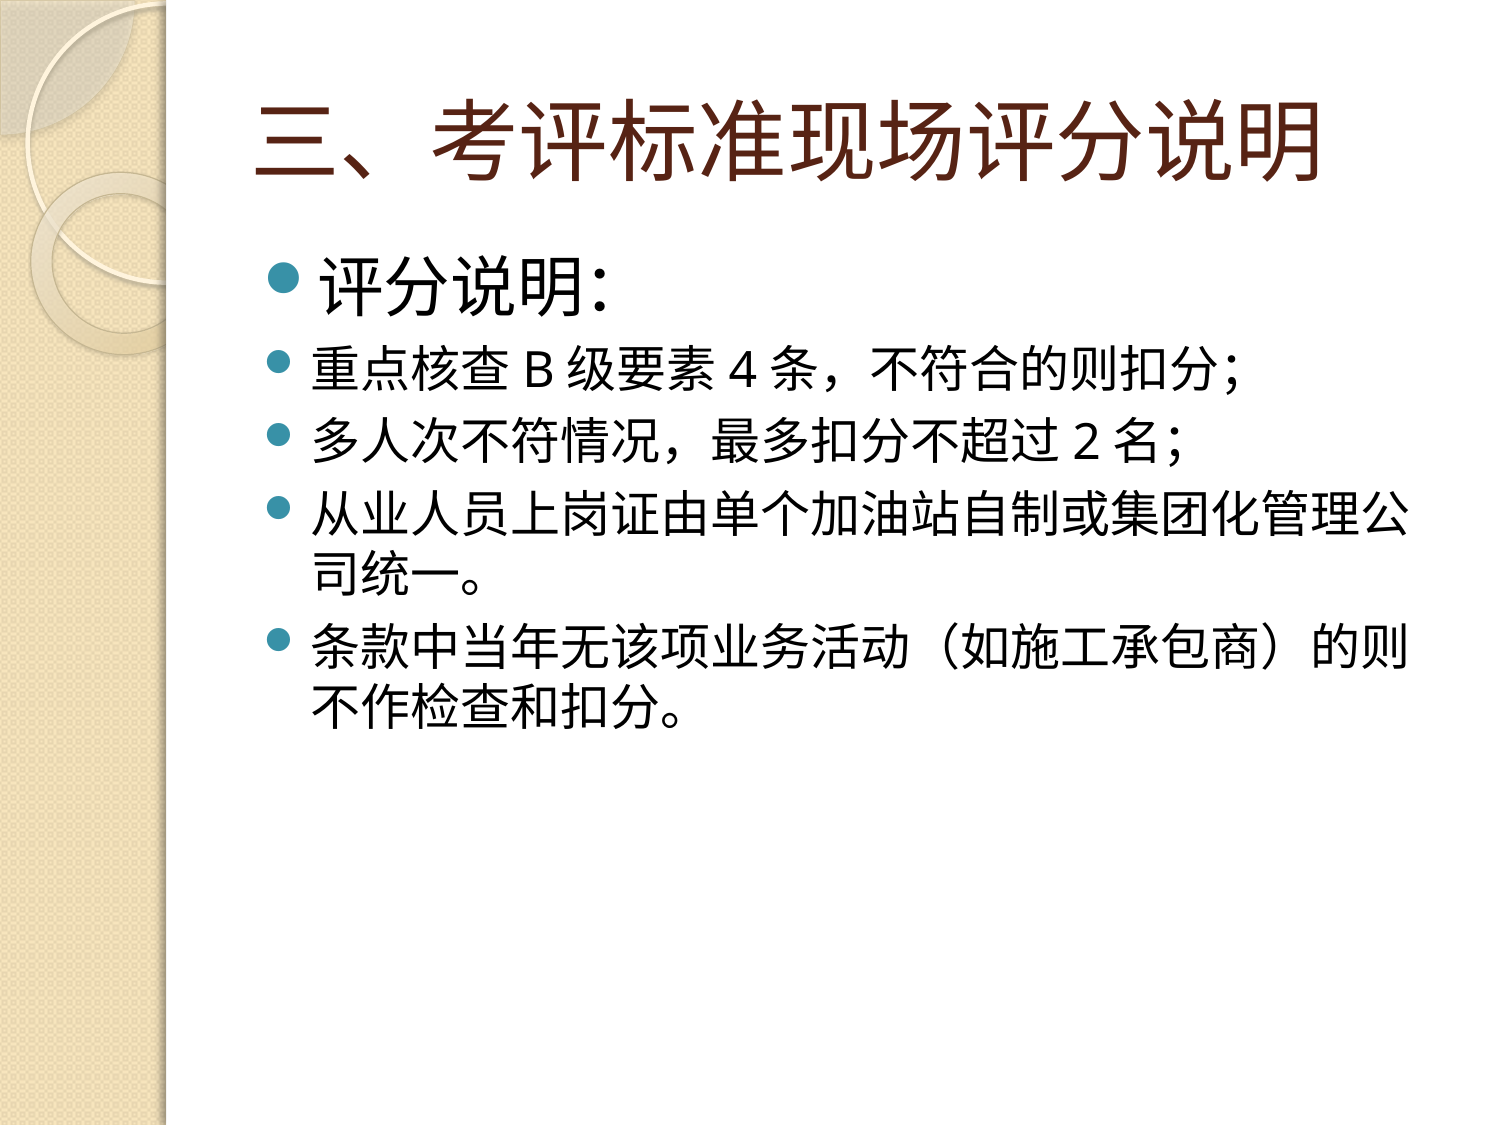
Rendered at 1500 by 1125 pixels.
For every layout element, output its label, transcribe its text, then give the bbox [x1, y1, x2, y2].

title 三、考评标准现场评分说明 [235, 45, 1466, 233]
list 评分说明： 重点核查B级要素4条，不符合的则扣分； 多人次不符情况，最多扣分不超过2名； 从业人员上岗证由单个加油站自制或集团化管理公司统一。 条款中当年无该项业务活动（如施工承包商）的则不作检查和扣分。 [235, 237, 1466, 1025]
